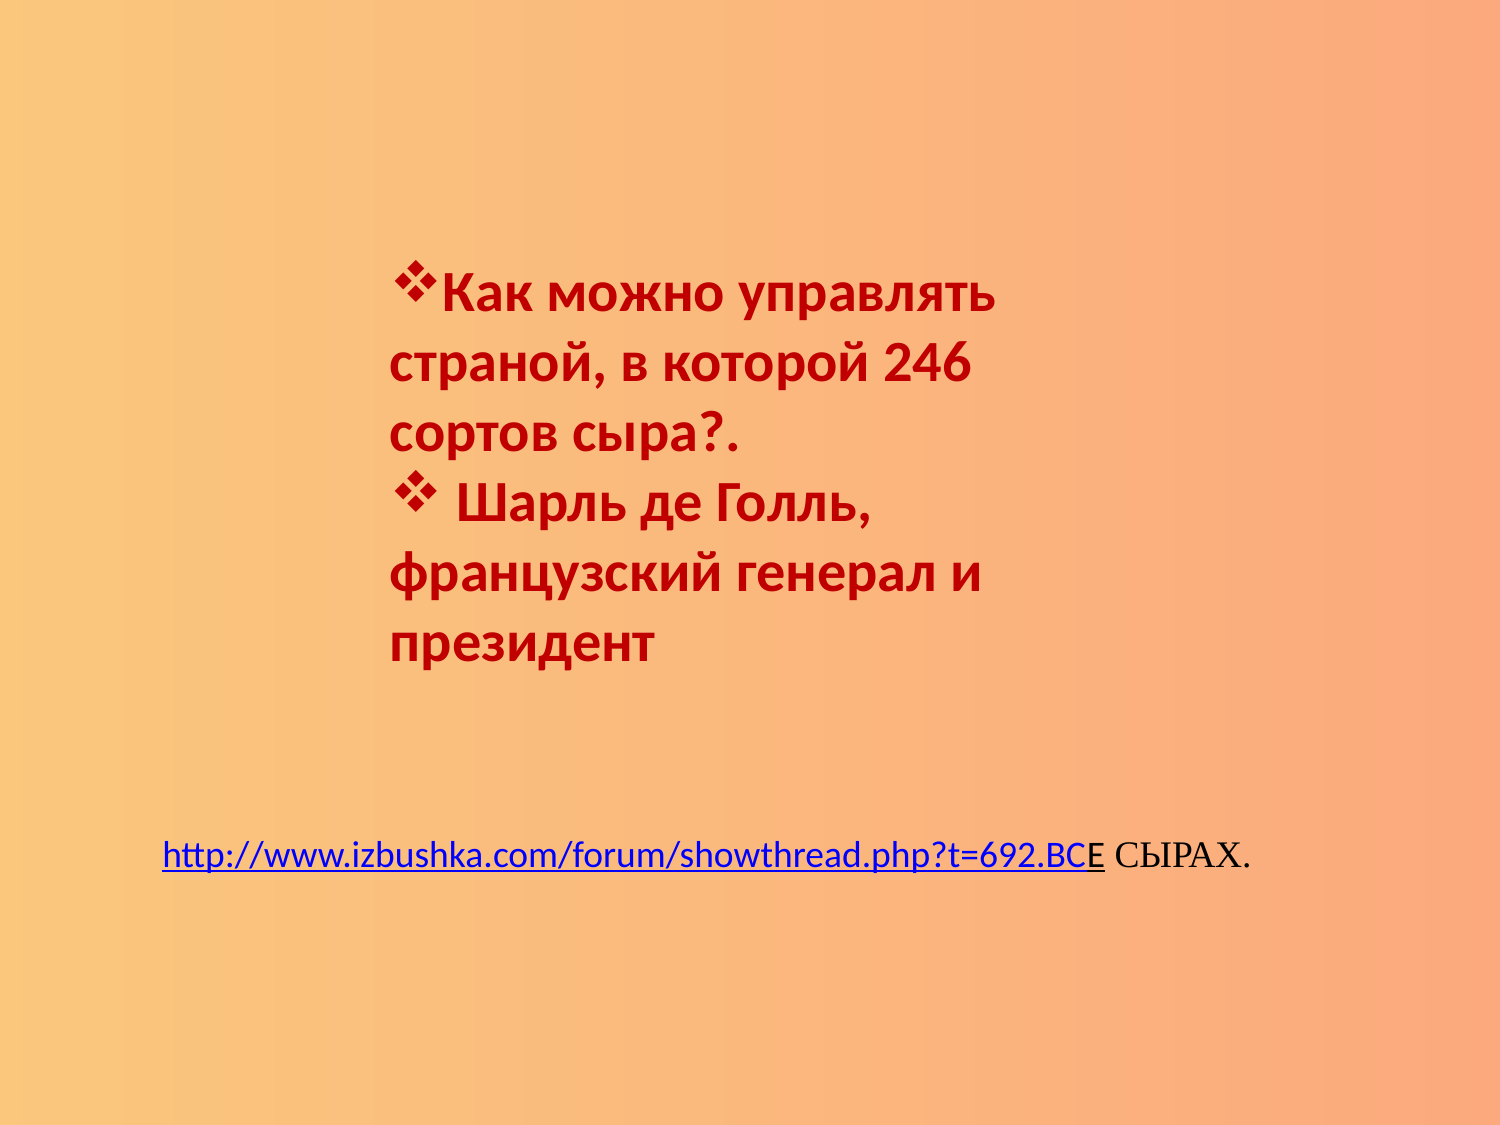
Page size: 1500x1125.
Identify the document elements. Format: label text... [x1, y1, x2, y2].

text_box http://www.izbushka.com/forum/showthread.php?t=692.ВСЕ СЫРАХ. [147, 822, 1306, 882]
text_box Как можно управлять страной, в которой 246 сортов сыра?. Шарль де Голль, французский генерал и президент [374, 246, 1125, 681]
